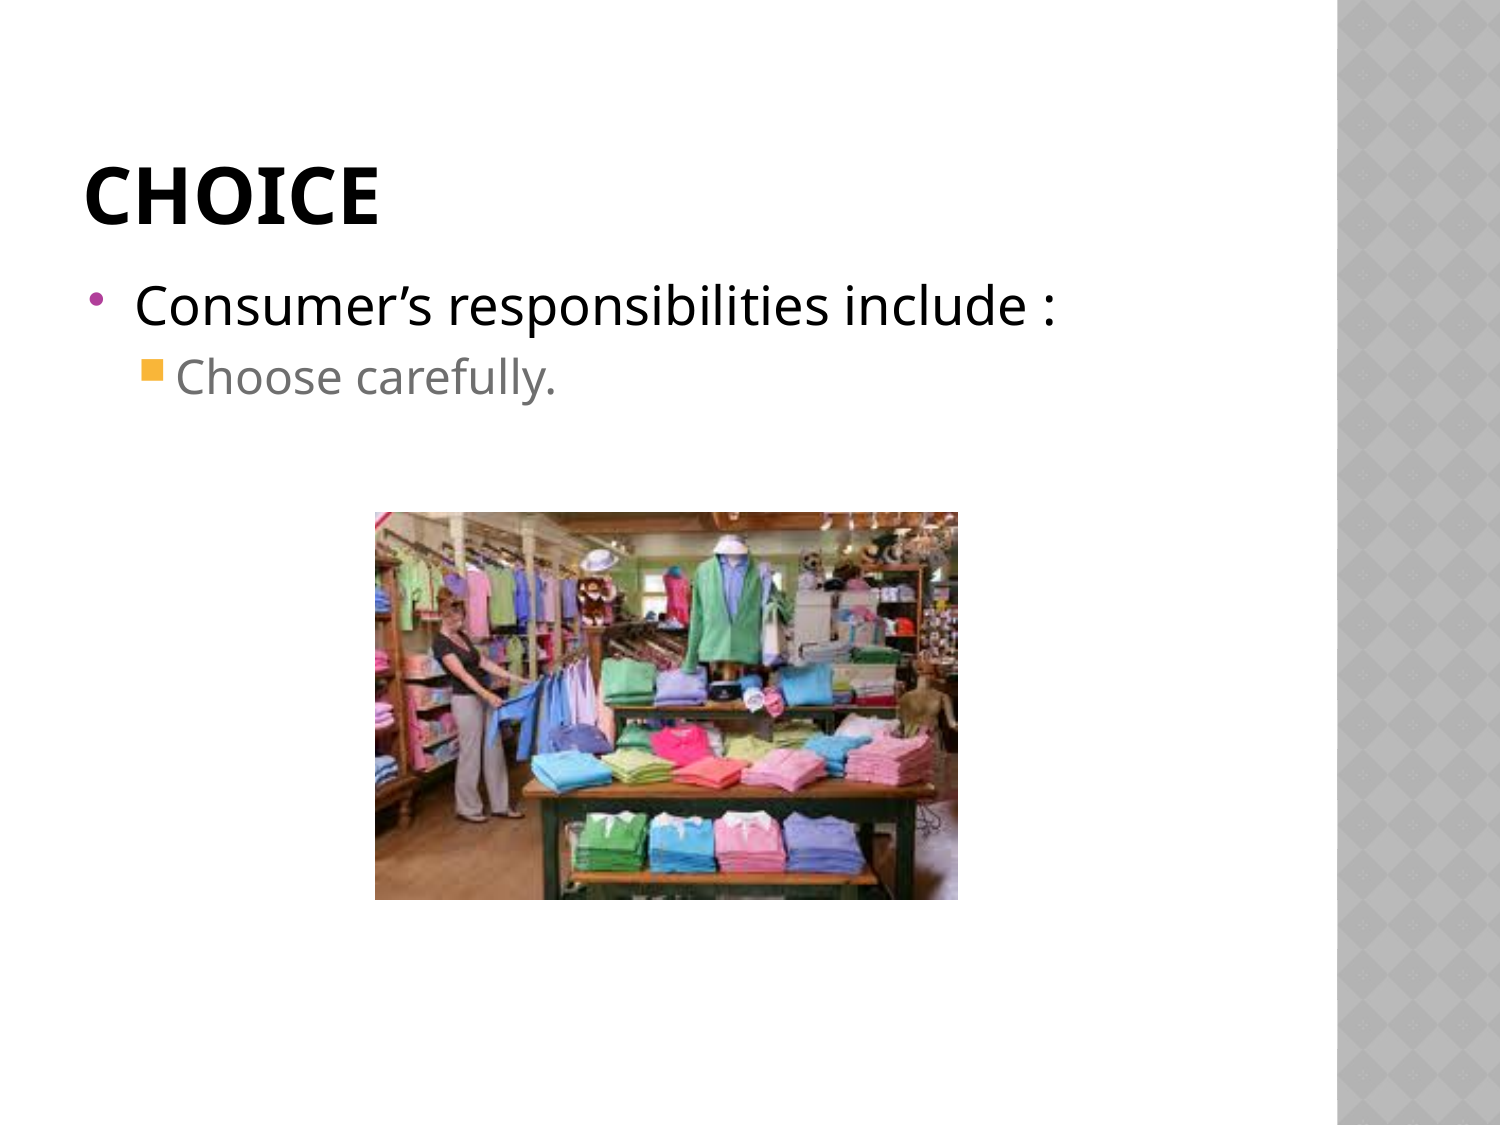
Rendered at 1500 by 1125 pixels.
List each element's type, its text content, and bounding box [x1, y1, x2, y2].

list Consumer’s responsibilities include : Choose carefully. [75, 264, 1263, 1059]
title Choice [75, 52, 1263, 240]
picture [374, 511, 958, 901]
